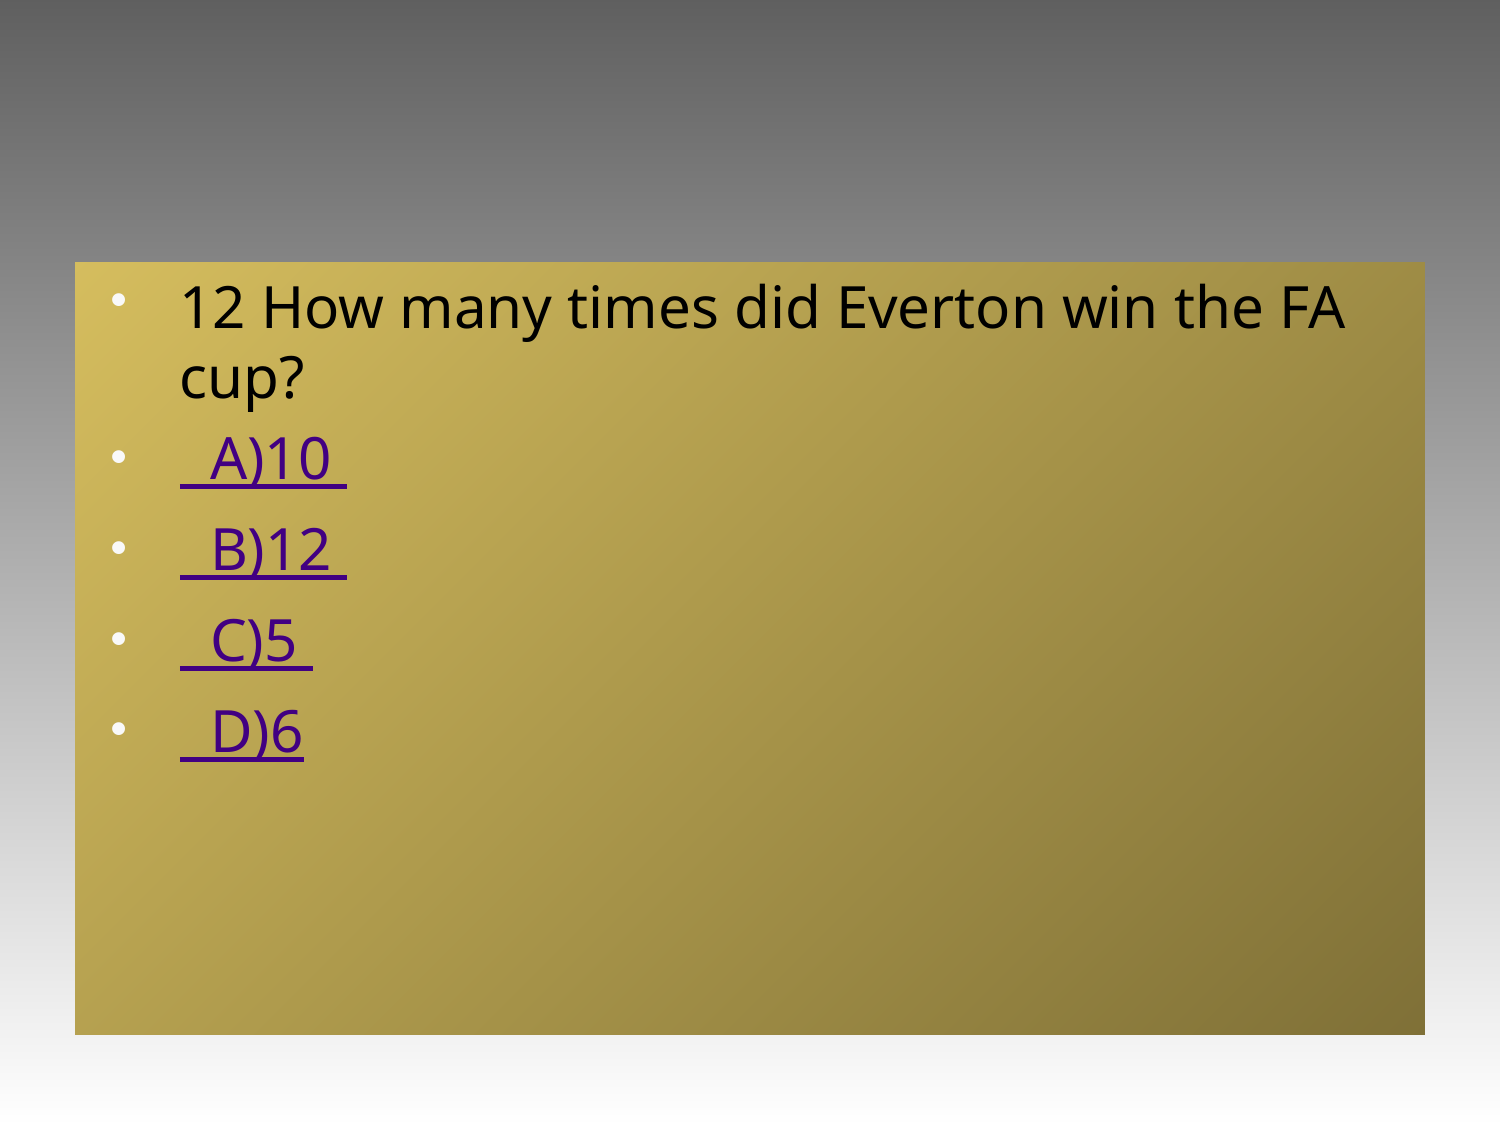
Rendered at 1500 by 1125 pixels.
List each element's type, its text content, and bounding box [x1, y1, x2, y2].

list 12 How many times did Everton win the FA cup? A)10 B)12 C)5 D)6 [75, 262, 1425, 1035]
